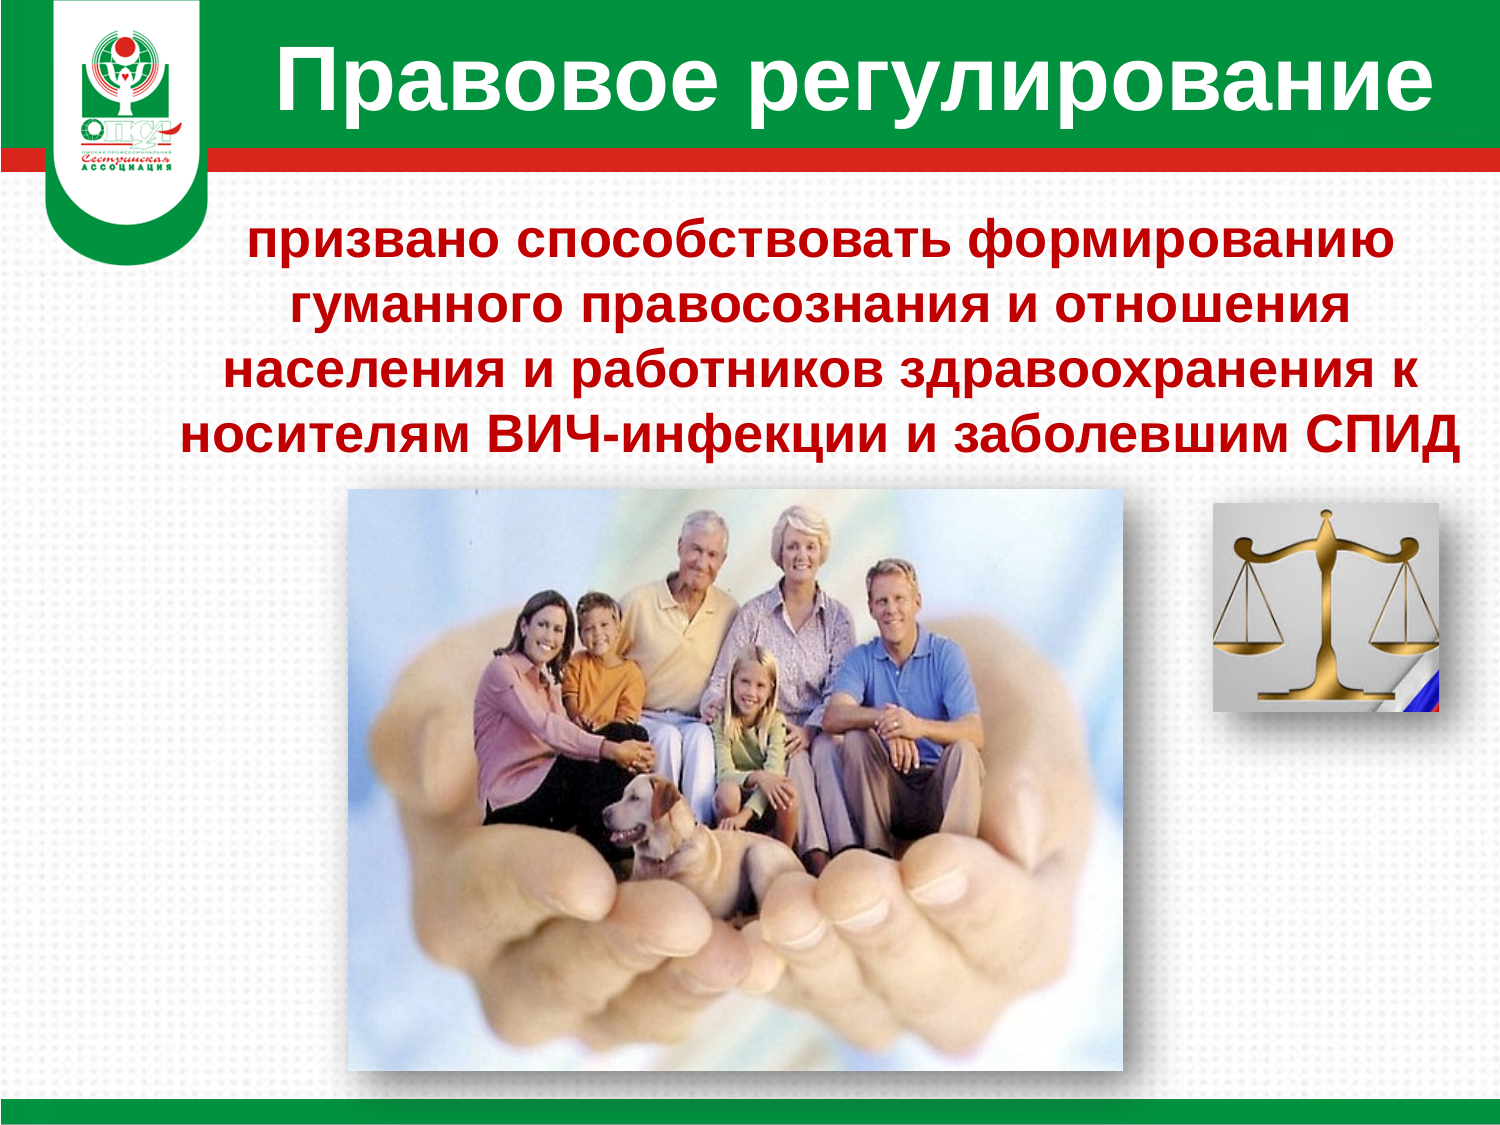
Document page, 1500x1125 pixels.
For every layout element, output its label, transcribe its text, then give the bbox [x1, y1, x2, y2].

text_box призвано способствовать формированию гуманного правосознания и отношения населения и работников здравоохранения к носителям ВИЧ-инфекции и заболевшим СПИД [159, 196, 1484, 471]
text_box Правовое регулирование [259, 10, 1478, 136]
picture [0, 0, 1500, 1125]
